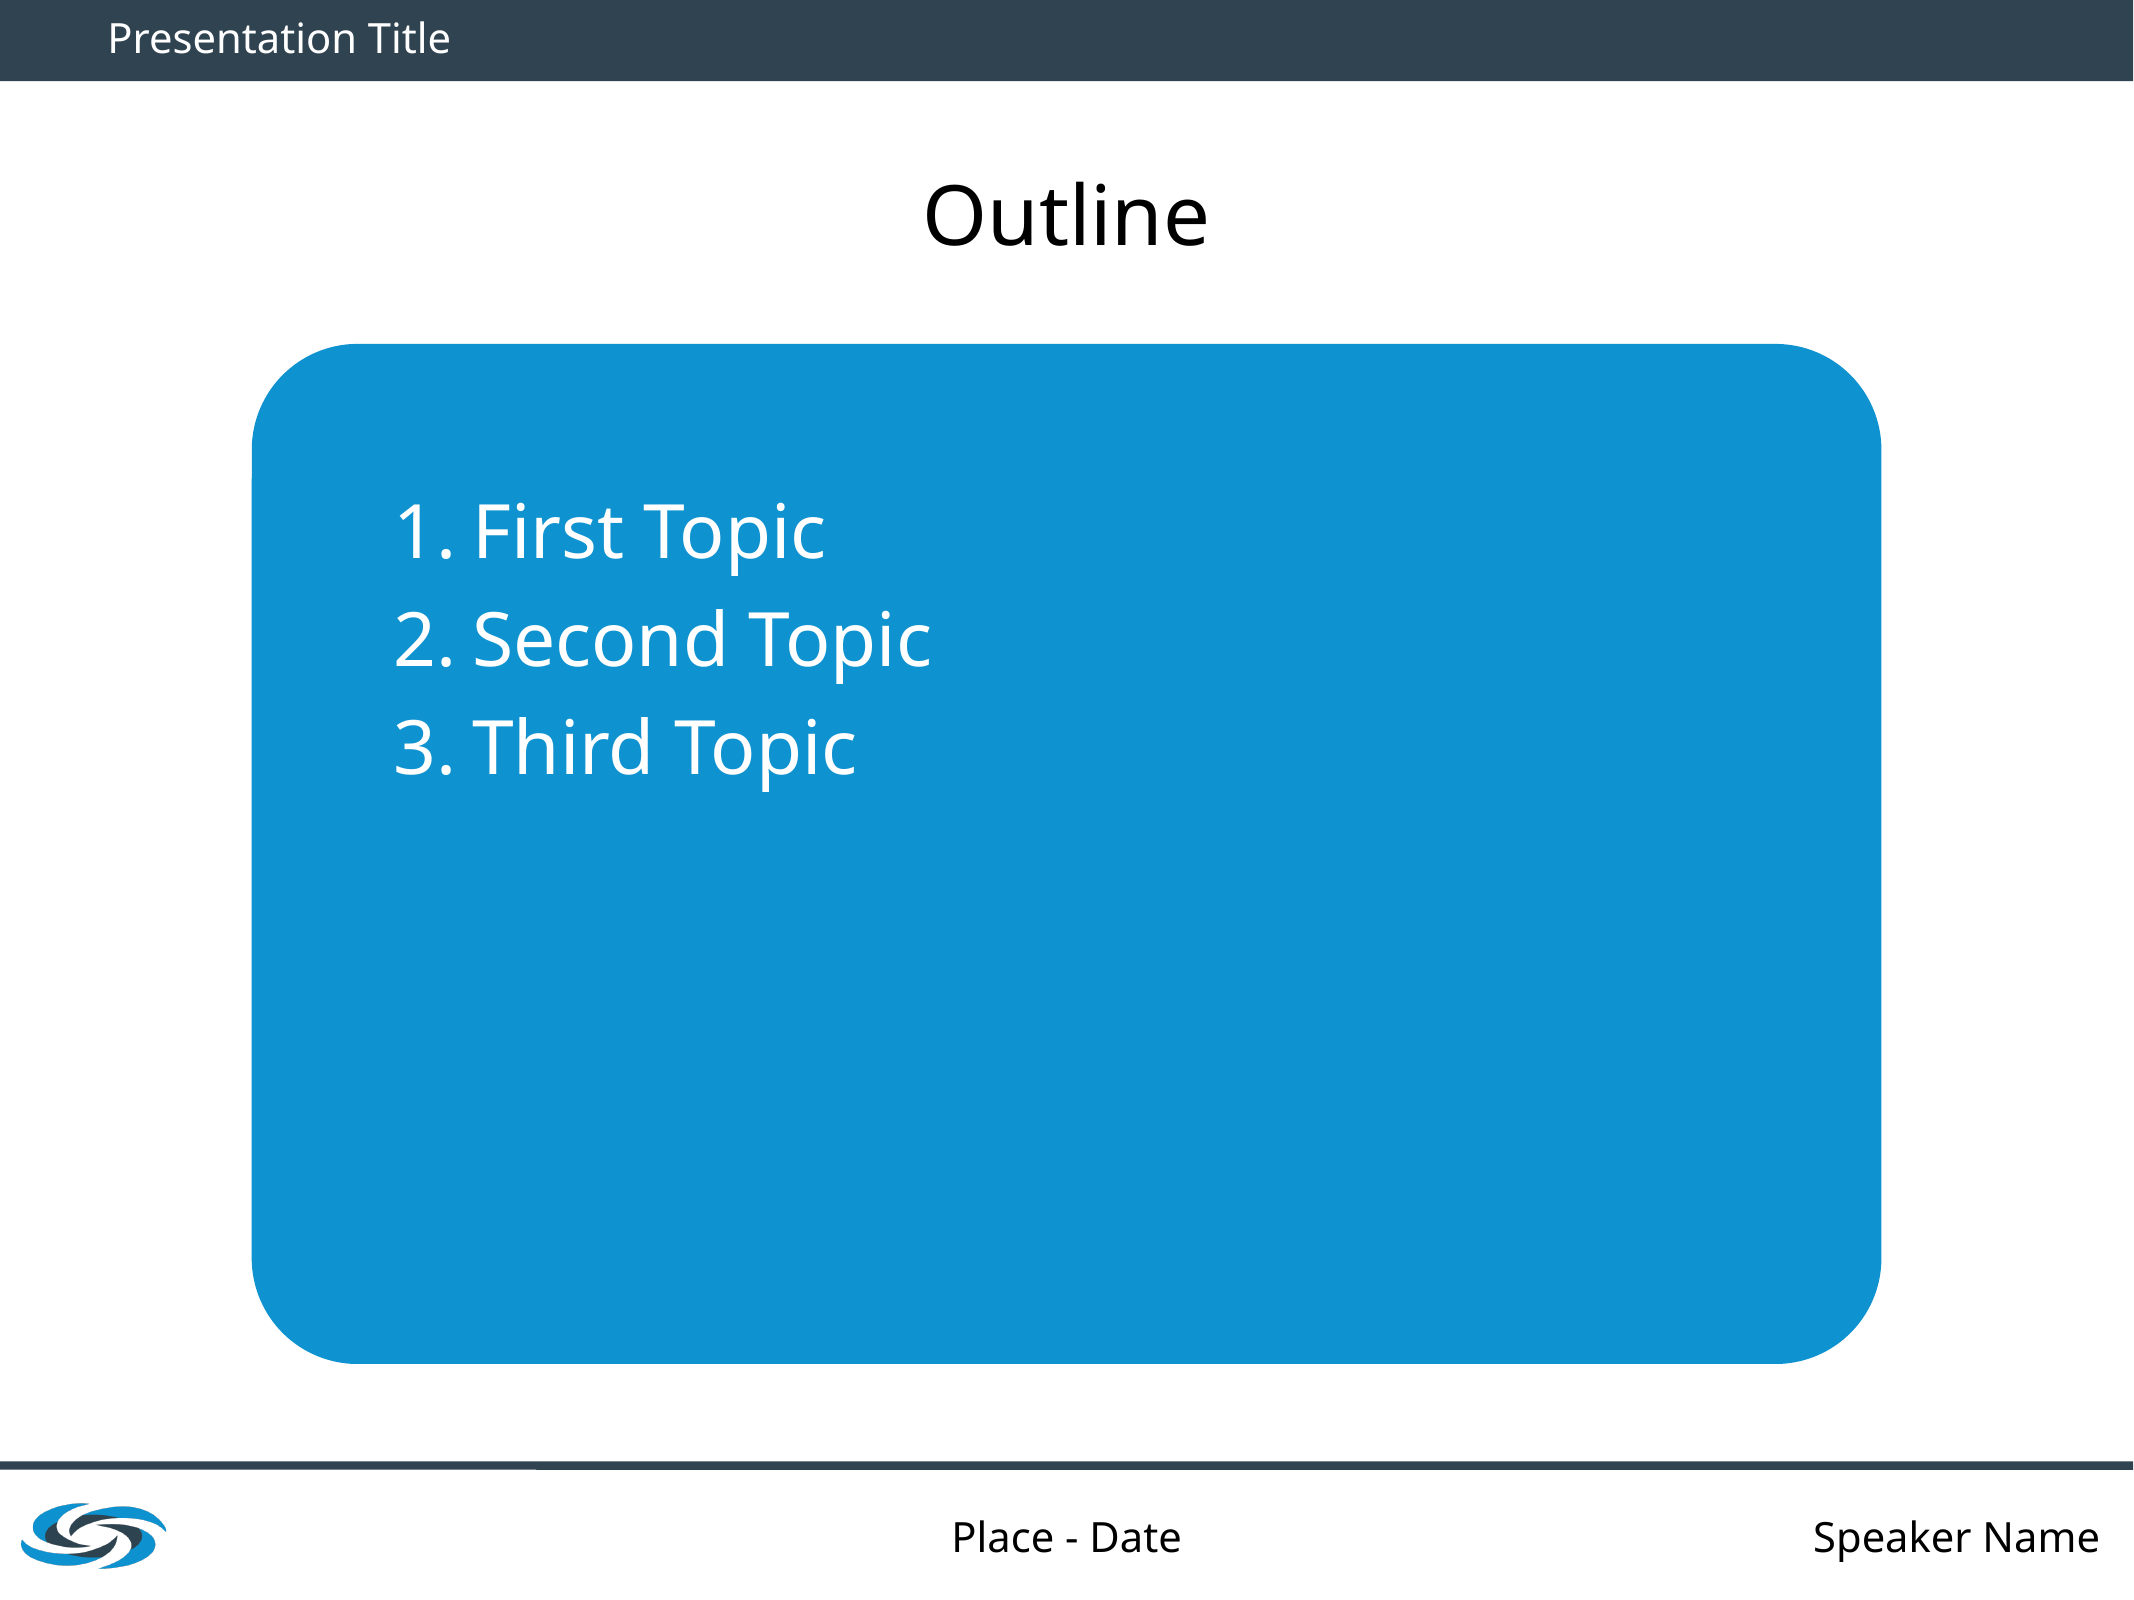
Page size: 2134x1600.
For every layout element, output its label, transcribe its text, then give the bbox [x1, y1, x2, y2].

text_box Presentation Title [99, 3, 460, 71]
text_box First Topic Second Topic Third Topic [385, 457, 1748, 798]
text_box Outline [914, 154, 1220, 271]
picture [0, 1423, 206, 1600]
text_box [251, 343, 1882, 1364]
text_box Speaker Name [1804, 1502, 2109, 1570]
text_box Place - Date [943, 1502, 1191, 1570]
text_box [0, 0, 2134, 82]
